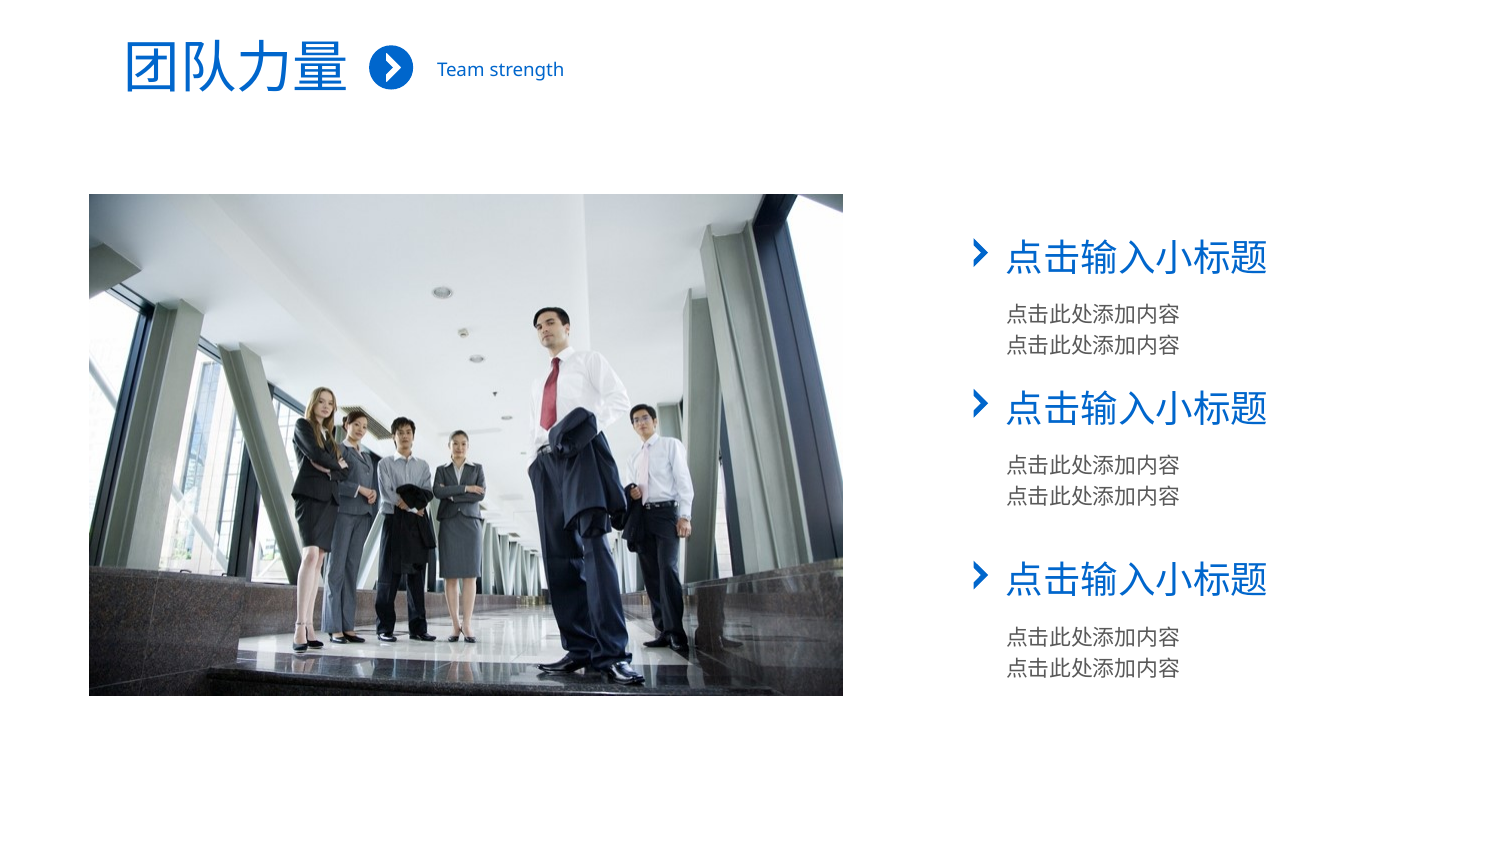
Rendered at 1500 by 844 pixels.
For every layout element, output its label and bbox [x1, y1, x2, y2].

text_box [973, 376, 1297, 518]
text_box [85, 23, 704, 107]
text_box [973, 548, 1297, 690]
text_box [973, 226, 1297, 368]
picture [88, 194, 844, 696]
